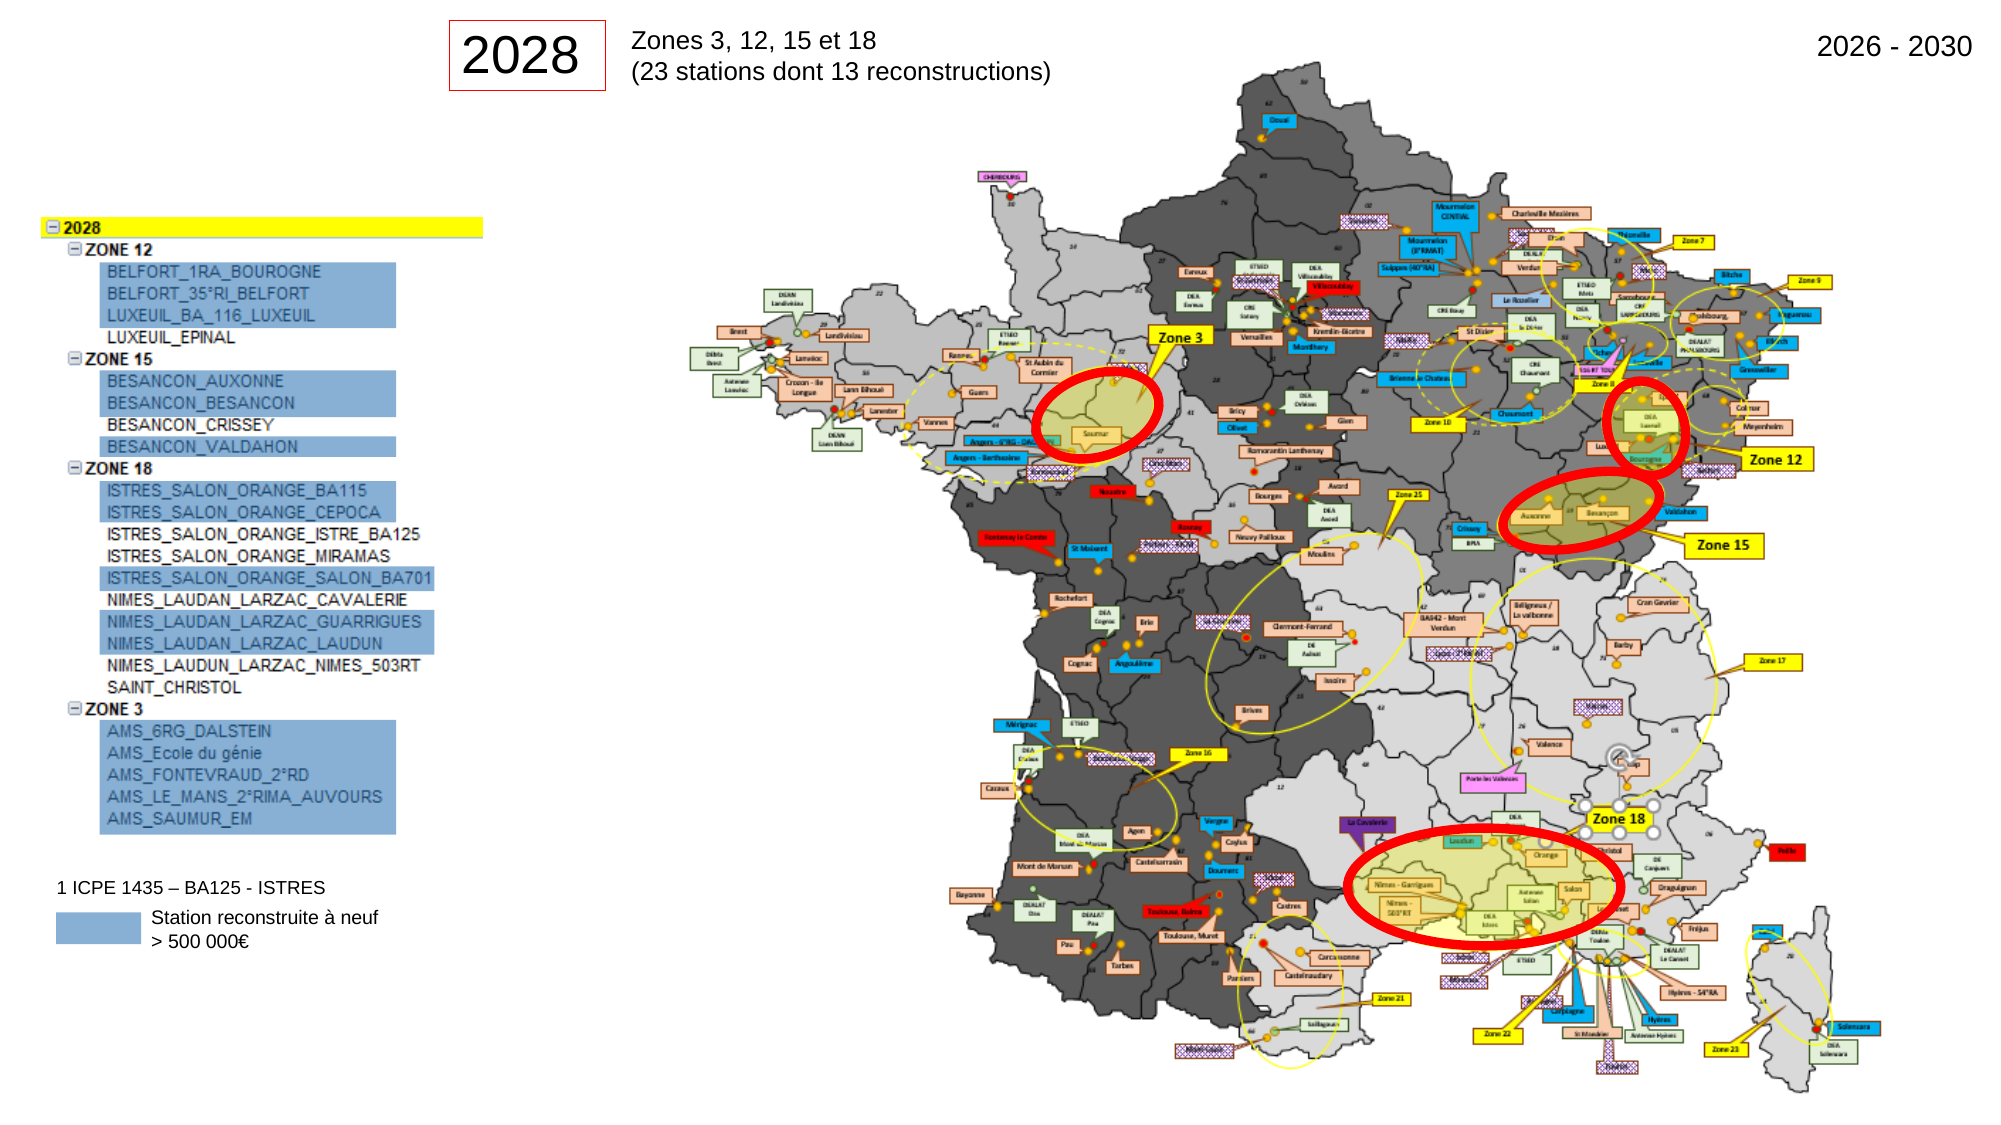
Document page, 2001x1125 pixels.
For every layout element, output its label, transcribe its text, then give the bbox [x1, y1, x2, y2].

text_box 1 ICPE 1435 – BA125 - ISTRES [41, 868, 341, 906]
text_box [40, 217, 483, 835]
text_box Zones 3, 12, 15 et 18 (23 stations dont 13 reconstructions) [631, 23, 1344, 87]
text_box 2026 - 2030 [1802, 20, 1989, 70]
text_box 2028 [449, 20, 606, 91]
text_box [687, 52, 1887, 1099]
text_box Station reconstruite à neuf > 500 000€ [136, 897, 397, 960]
text_box [55, 911, 136, 945]
